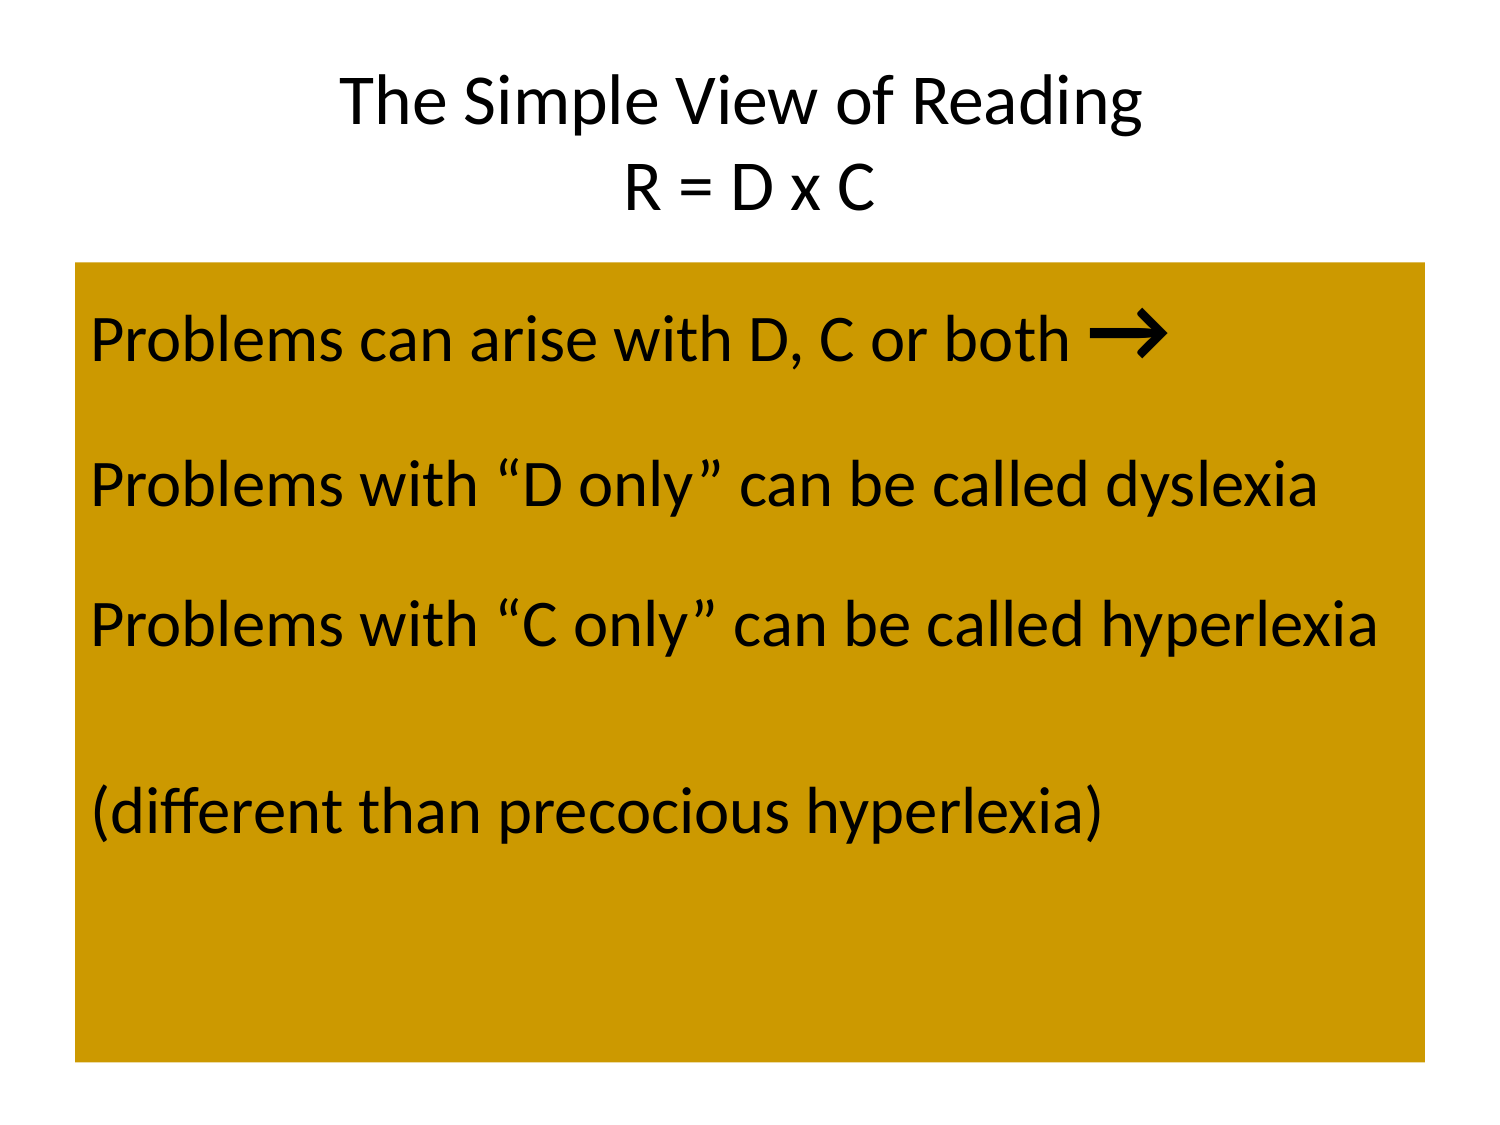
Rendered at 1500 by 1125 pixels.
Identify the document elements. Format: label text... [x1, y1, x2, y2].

title The Simple View of Reading R = D x C [75, 45, 1425, 233]
list Problems can arise with D, C or both → Problems with “D only” can be called dyslexia Problems with “C only” can be called hyperlexia (different than precocious hyperlexia) [75, 262, 1425, 1063]
